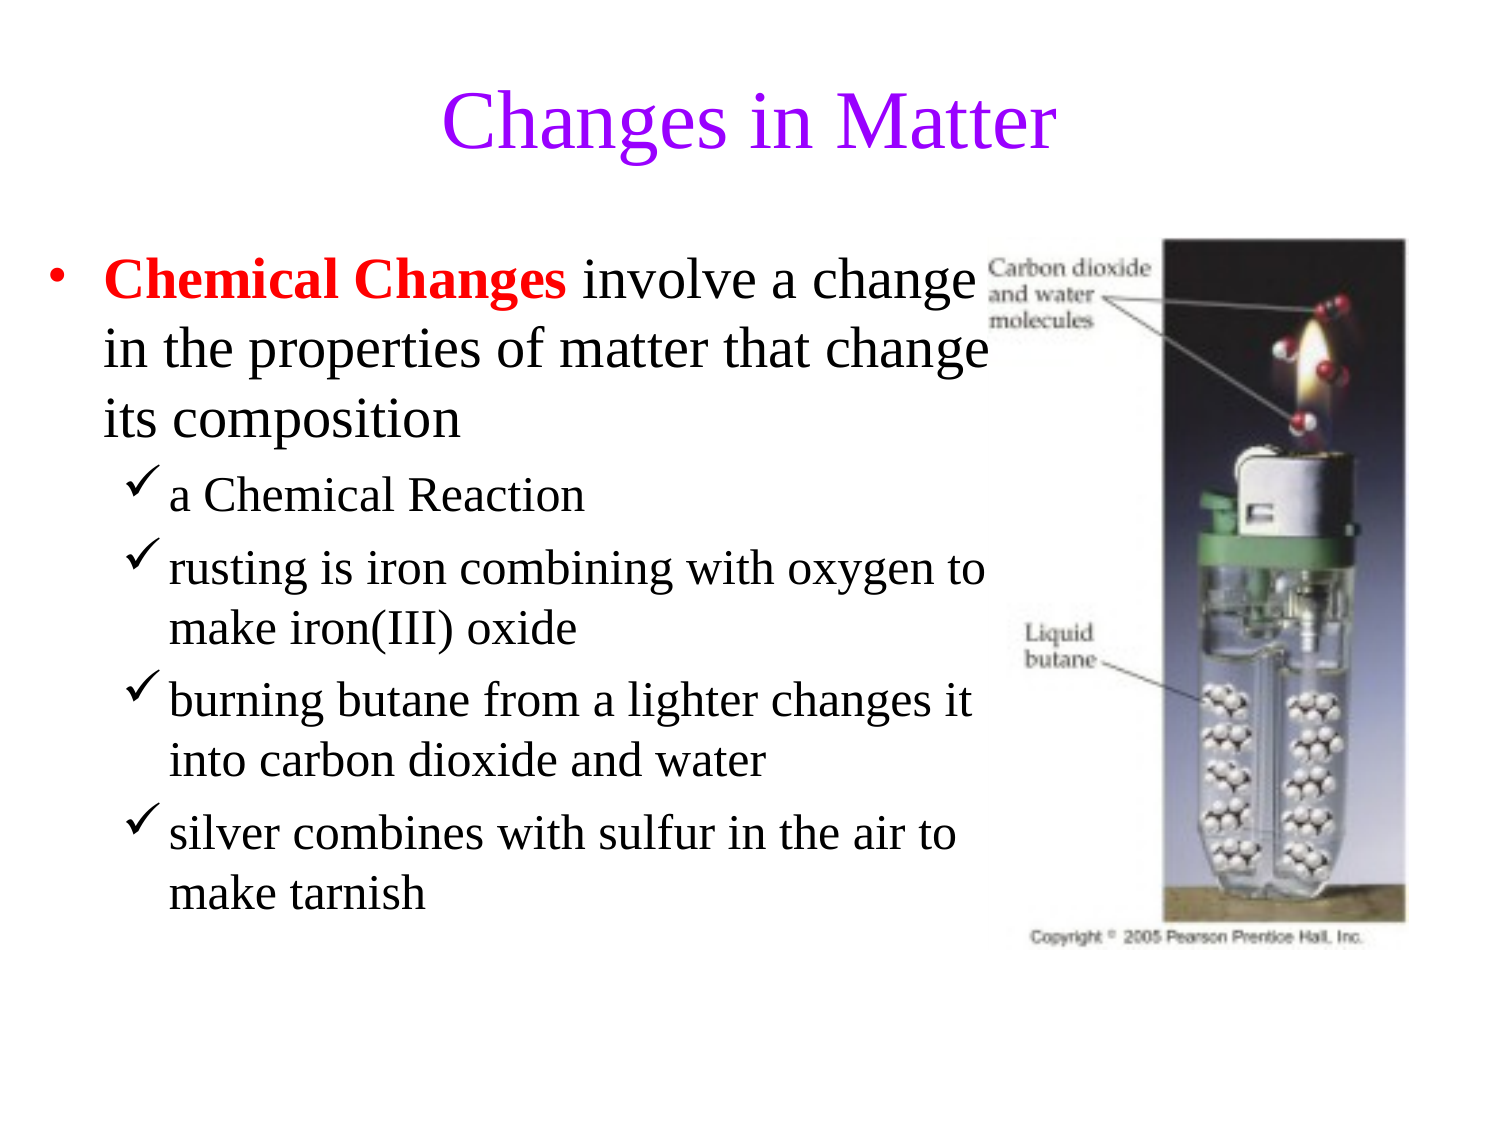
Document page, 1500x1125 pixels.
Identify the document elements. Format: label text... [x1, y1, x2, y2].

text_box Chemical Changes involve a change in the properties of matter that change its composition a Chemical Reaction rusting is iron combining with oxygen to make iron(III) oxide burning butane from a lighter changes it into carbon dioxide and water silver combines with sulfur in the air to make tarnish [32, 232, 1033, 995]
picture [987, 237, 1409, 951]
text_box Changes in Matter [199, 21, 1300, 210]
